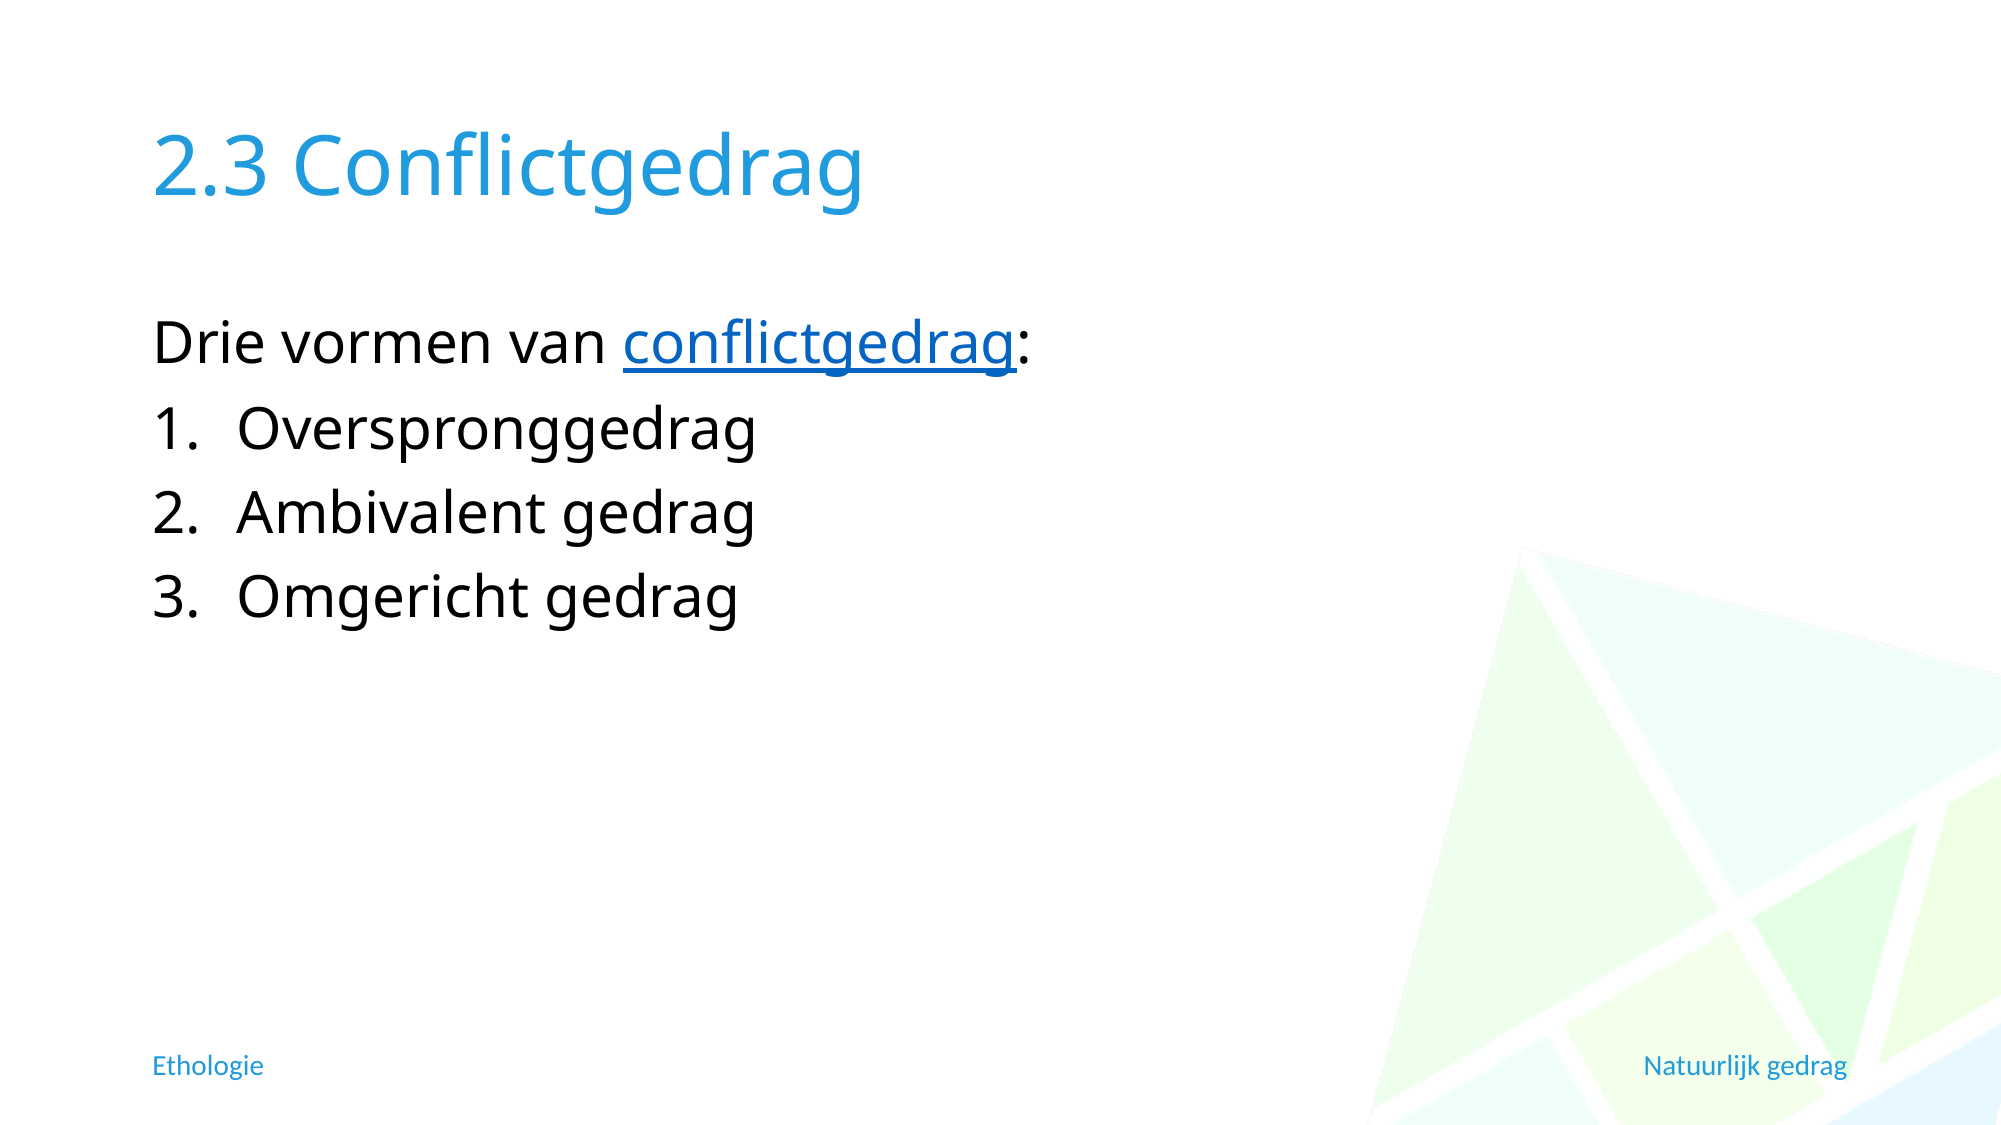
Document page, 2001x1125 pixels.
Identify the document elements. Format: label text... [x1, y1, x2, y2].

list Natuurlijk gedrag [1412, 1042, 1863, 1103]
title 2.3 Conflictgedrag [137, 59, 1863, 278]
list Drie vormen van conflictgedrag: Overspronggedrag Ambivalent gedrag Omgericht gedrag [137, 299, 1863, 1014]
list Ethologie [137, 1042, 588, 1103]
